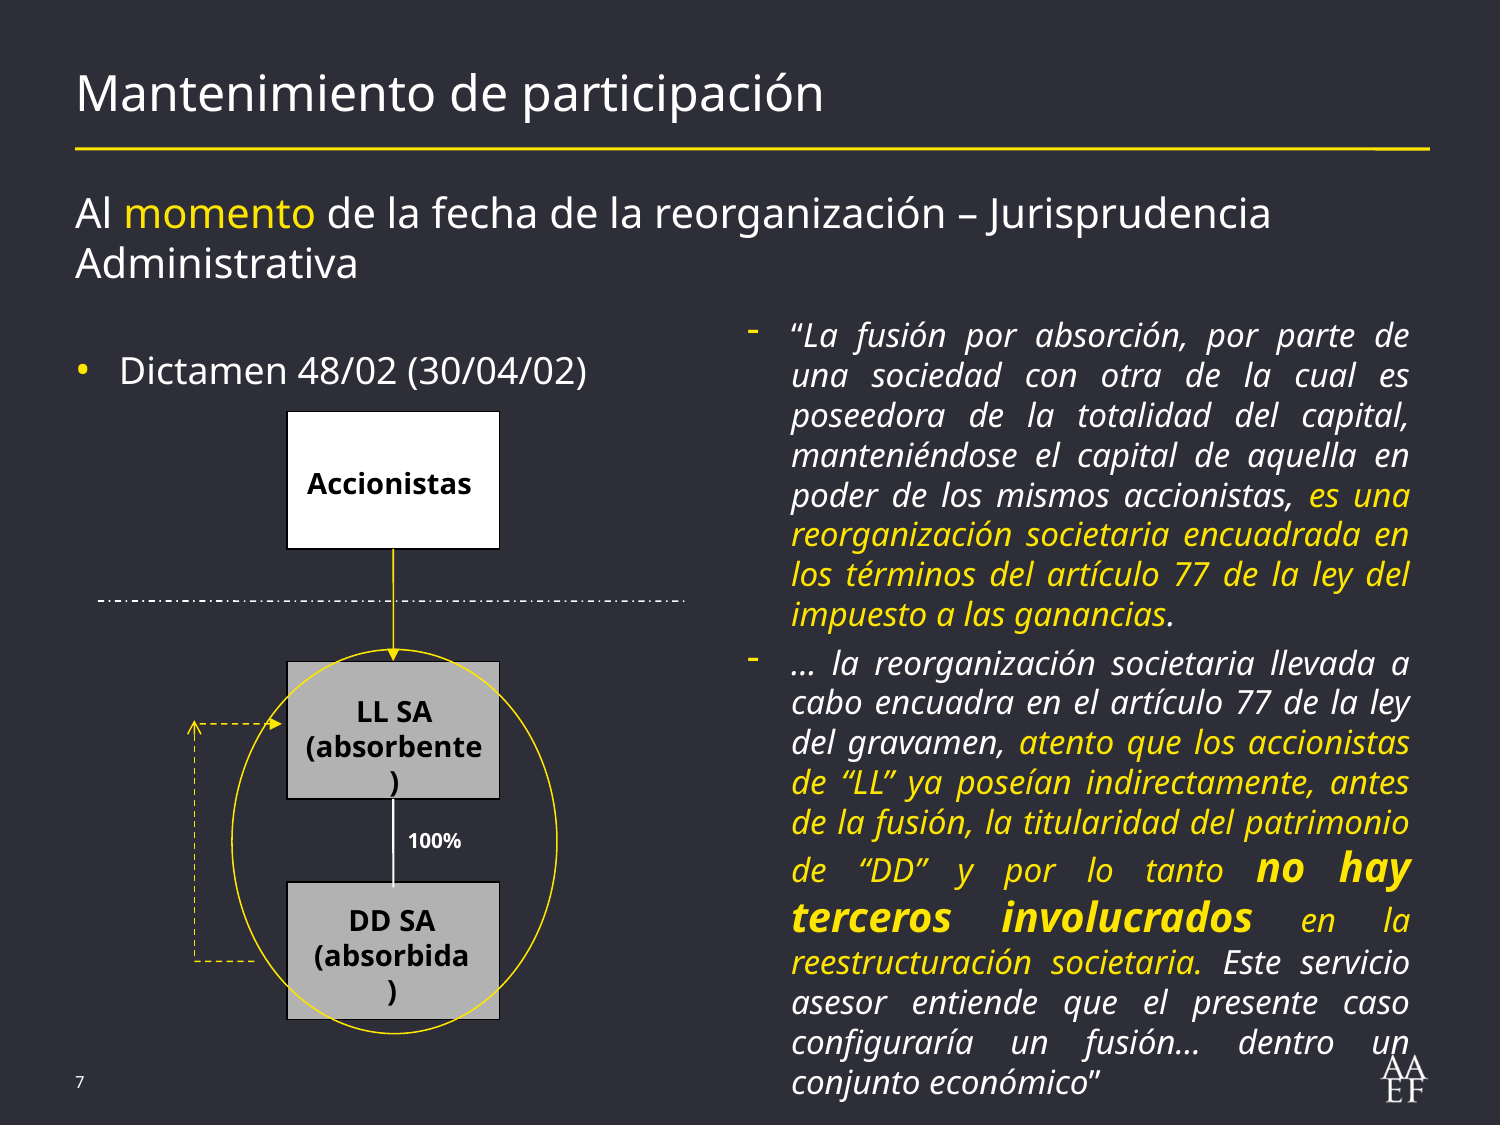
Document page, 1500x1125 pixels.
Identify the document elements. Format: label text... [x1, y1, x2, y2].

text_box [97, 411, 689, 1034]
title Mantenimiento de participación [75, 48, 1457, 146]
picture [1369, 1050, 1436, 1104]
text_box “La fusión por absorción, por parte de una sociedad con otra de la cual es poseedora de la totalidad del capital, manteniéndose el capital de aquella en poder de los mismos accionistas, es una reorganización societaria encuadrada en los términos del artículo 77 de la ley del impuesto a las ganancias. … la reorganización societaria llevada a cabo encuadra en el artículo 77 de la ley del gravamen, atento que los accionistas de “LL” ya poseían indirectamente, antes de la fusión, la titularidad del patrimonio de “DD” y por lo tanto no hay terceros involucrados en la reestructuración societaria. Este servicio asesor entiende que el presente caso configuraría un fusión… dentro un conjunto económico” [688, 306, 1426, 1005]
slide_number 7 [75, 1068, 184, 1099]
list Al momento de la fecha de la reorganización – Jurisprudencia Administrativa Dictamen 48/02 (30/04/02) [75, 186, 1425, 999]
